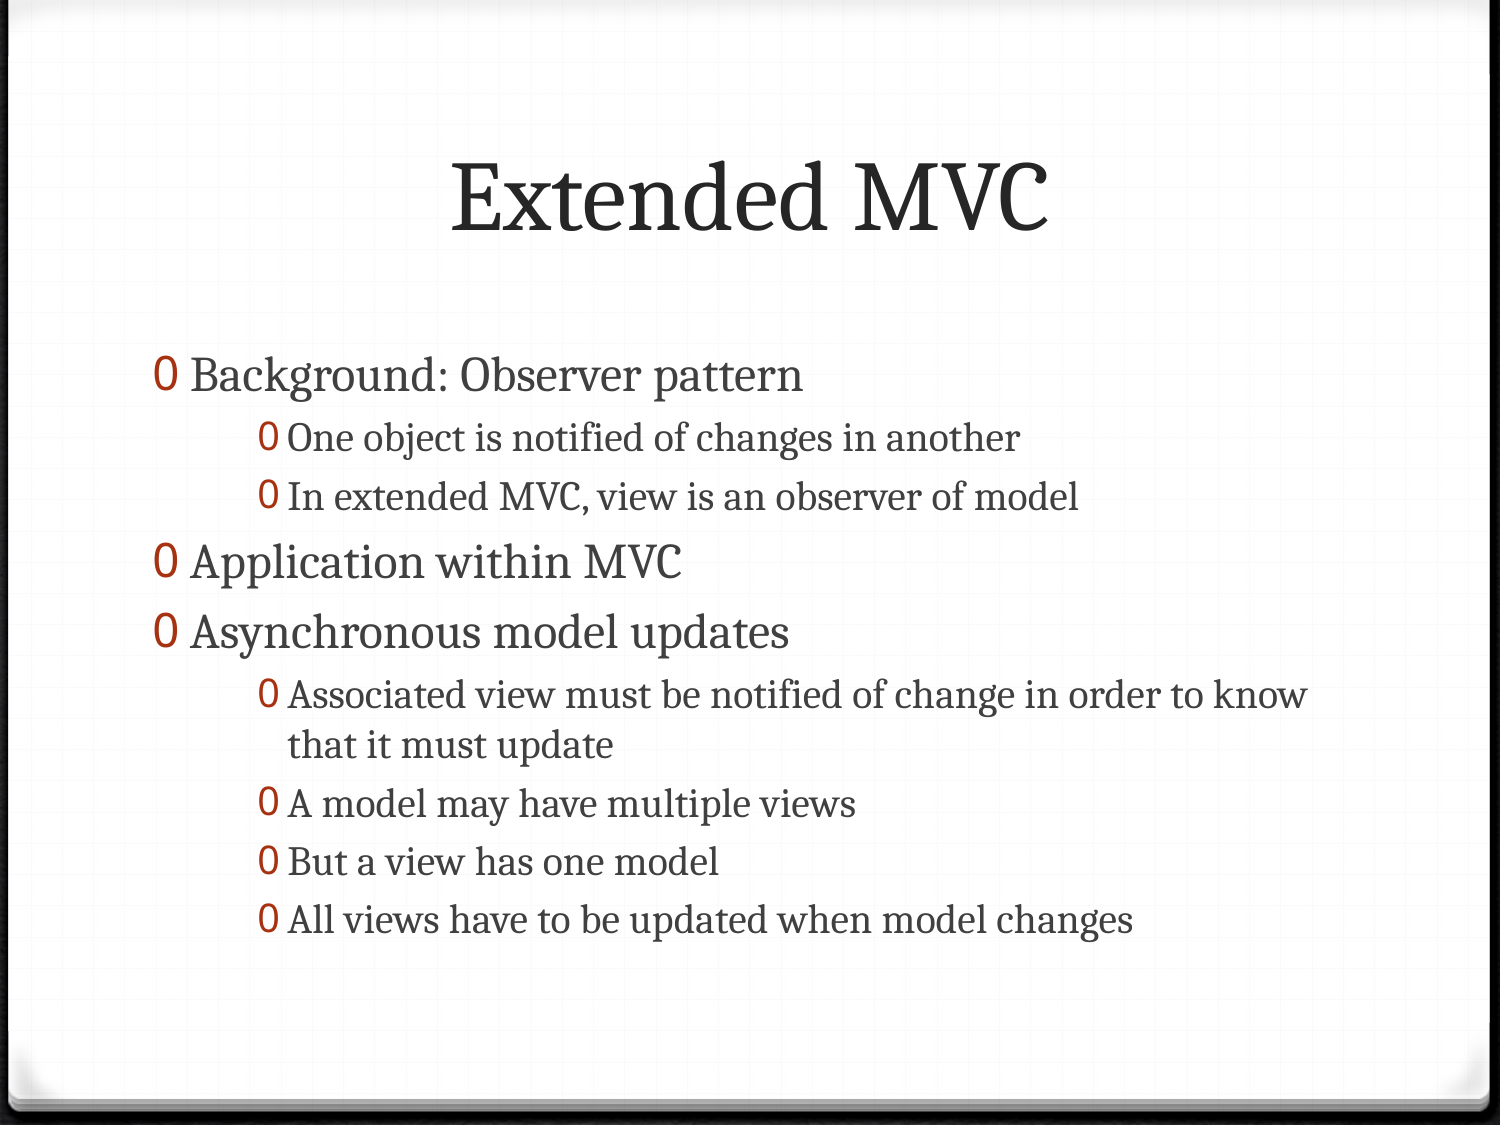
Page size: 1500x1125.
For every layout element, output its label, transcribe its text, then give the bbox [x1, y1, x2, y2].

title Extended MVC [90, 71, 1410, 309]
list Background: Observer pattern One object is notified of changes in another In extended MVC, view is an observer of model Application within MVC Asynchronous model updates Associated view must be notified of change in order to know that it must update A model may have multiple views But a view has one model All views have to be updated when model changes [137, 334, 1363, 983]
picture [0, 0, 1500, 1125]
